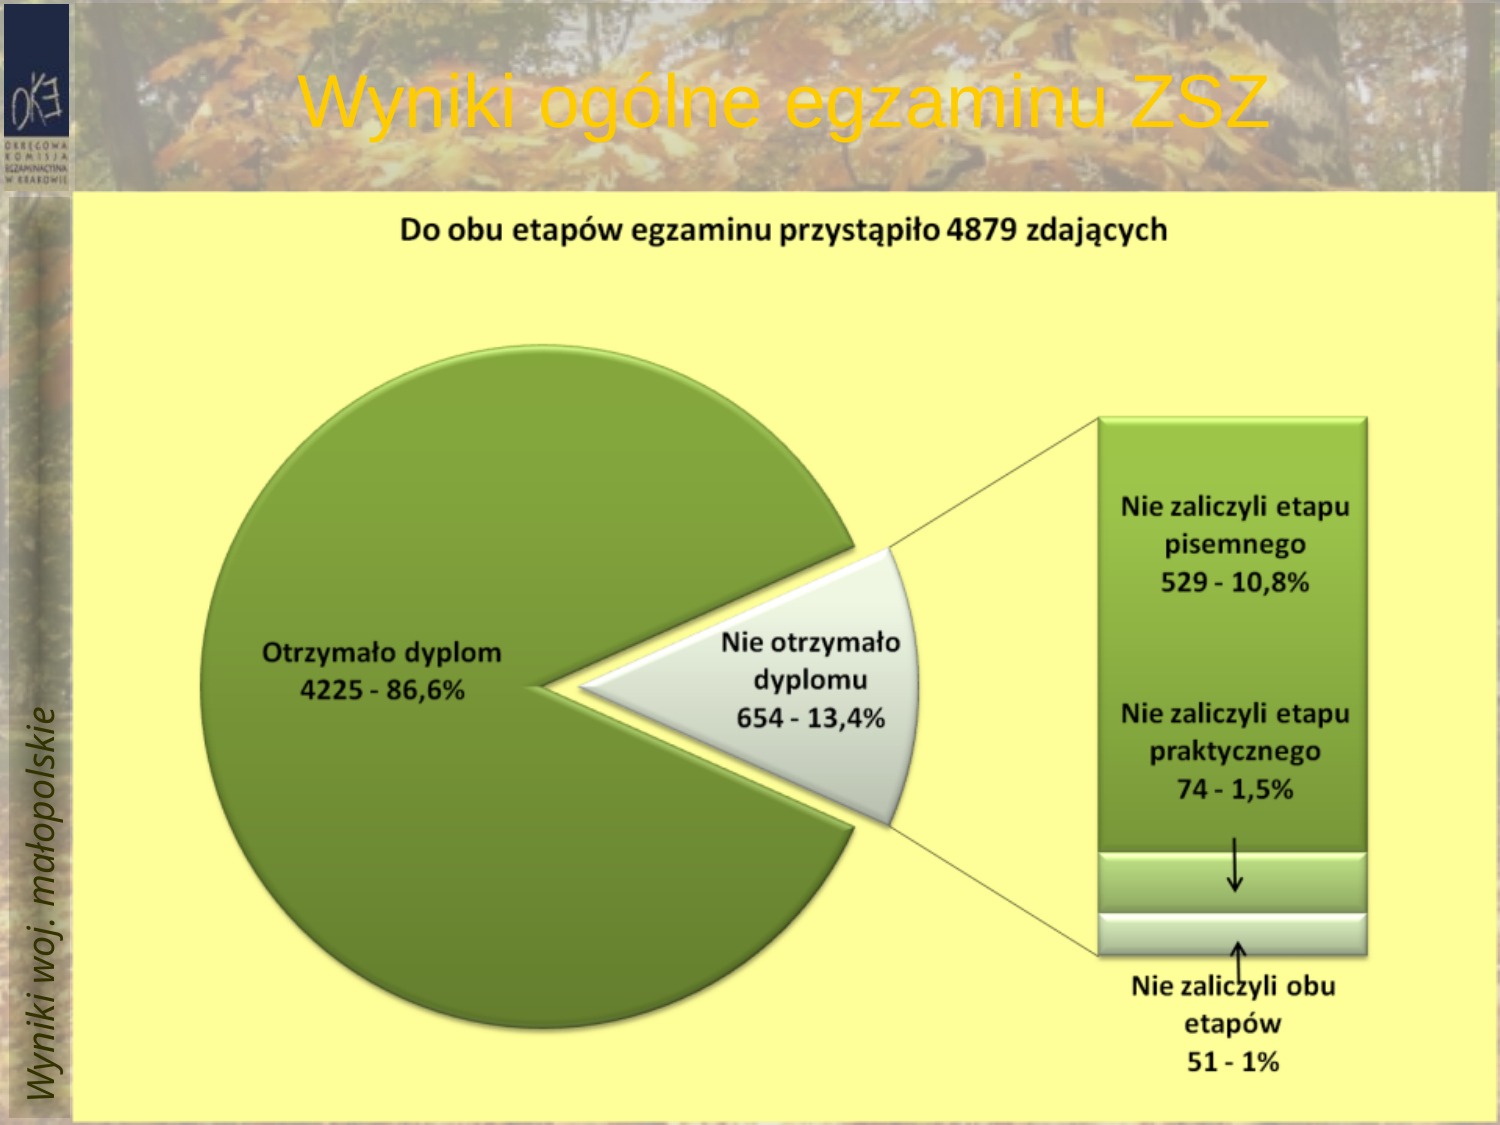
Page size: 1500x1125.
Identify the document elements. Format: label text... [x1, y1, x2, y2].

title Wyniki ogólne egzaminu ZSZ [74, 3, 1495, 191]
text_box Wyniki woj. małopolskie [9, 197, 68, 1118]
picture [72, 191, 1499, 1123]
